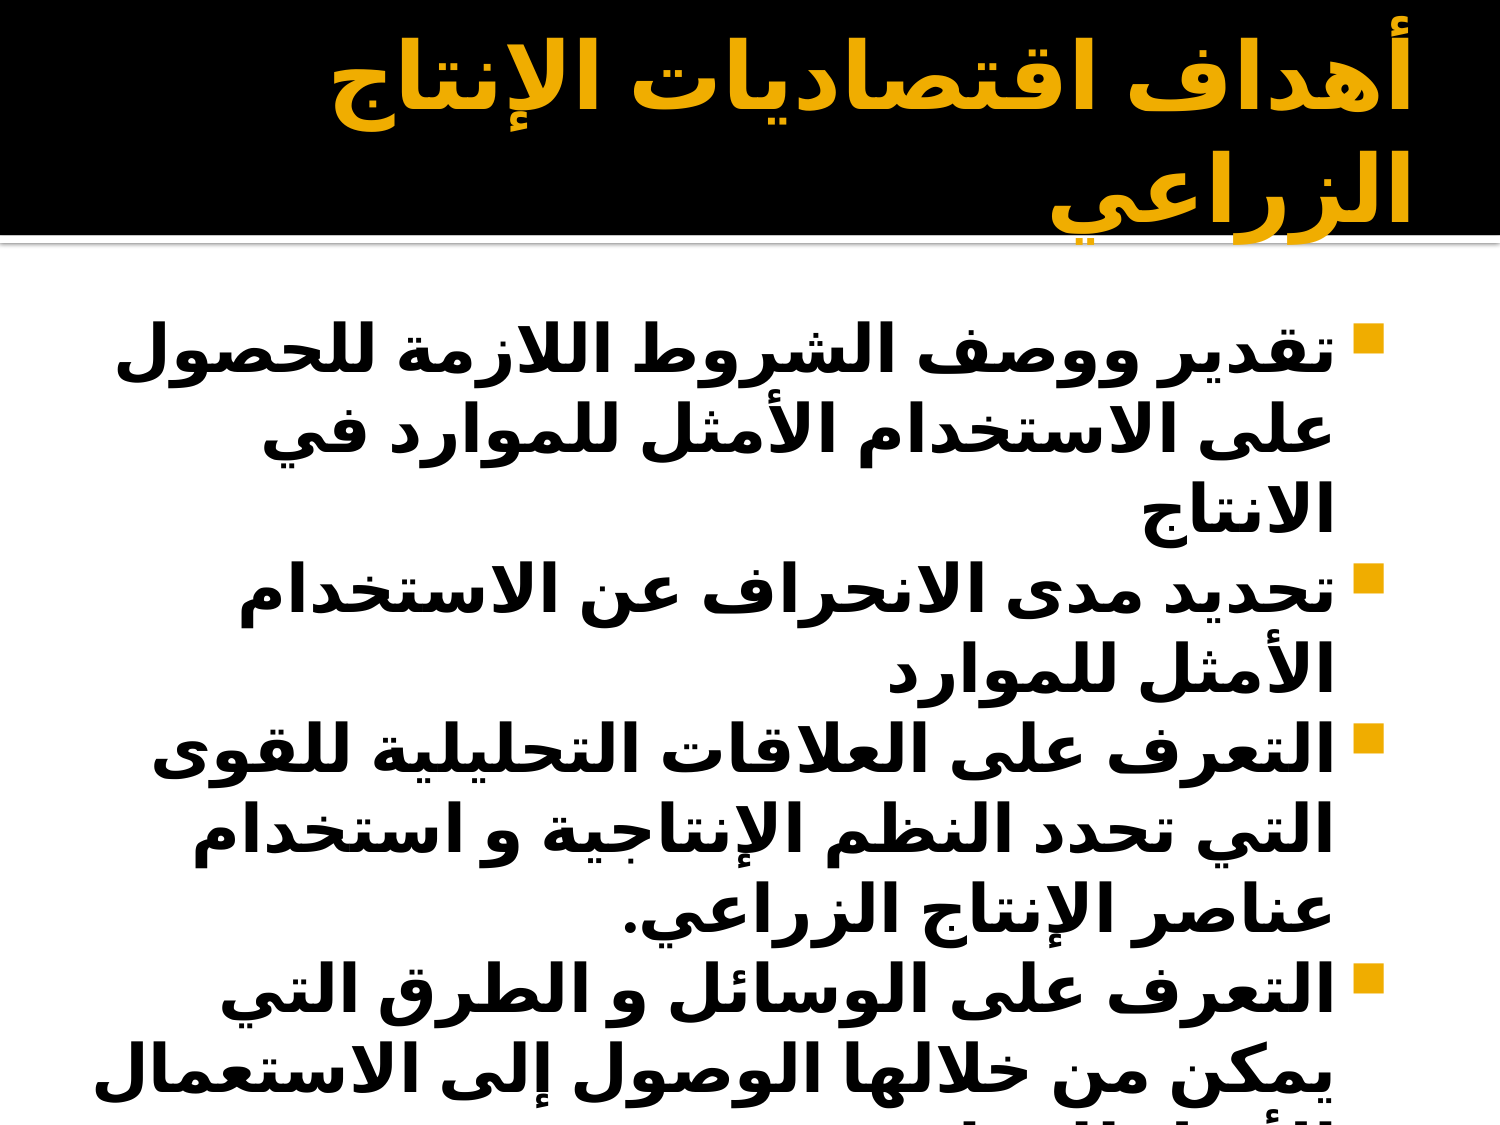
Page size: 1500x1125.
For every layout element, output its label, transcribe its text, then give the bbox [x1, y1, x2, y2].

list تقدير ووصف الشروط اللازمة للحصول على الاستخدام الأمثل للموارد في الانتاج تحديد مدى الانحراف عن الاستخدام الأمثل للموارد التعرف على العلاقات التحليلية للقوى التي تحدد النظم الإنتاجية و استخدام عناصر الإنتاج الزراعي. التعرف على الوسائل و الطرق التي يمكن من خلالها الوصول إلى الاستعمال الأمثل للموارد [75, 291, 1425, 1050]
title أهداف اقتصاديات الإنتاج الزراعي [75, 25, 1425, 231]
